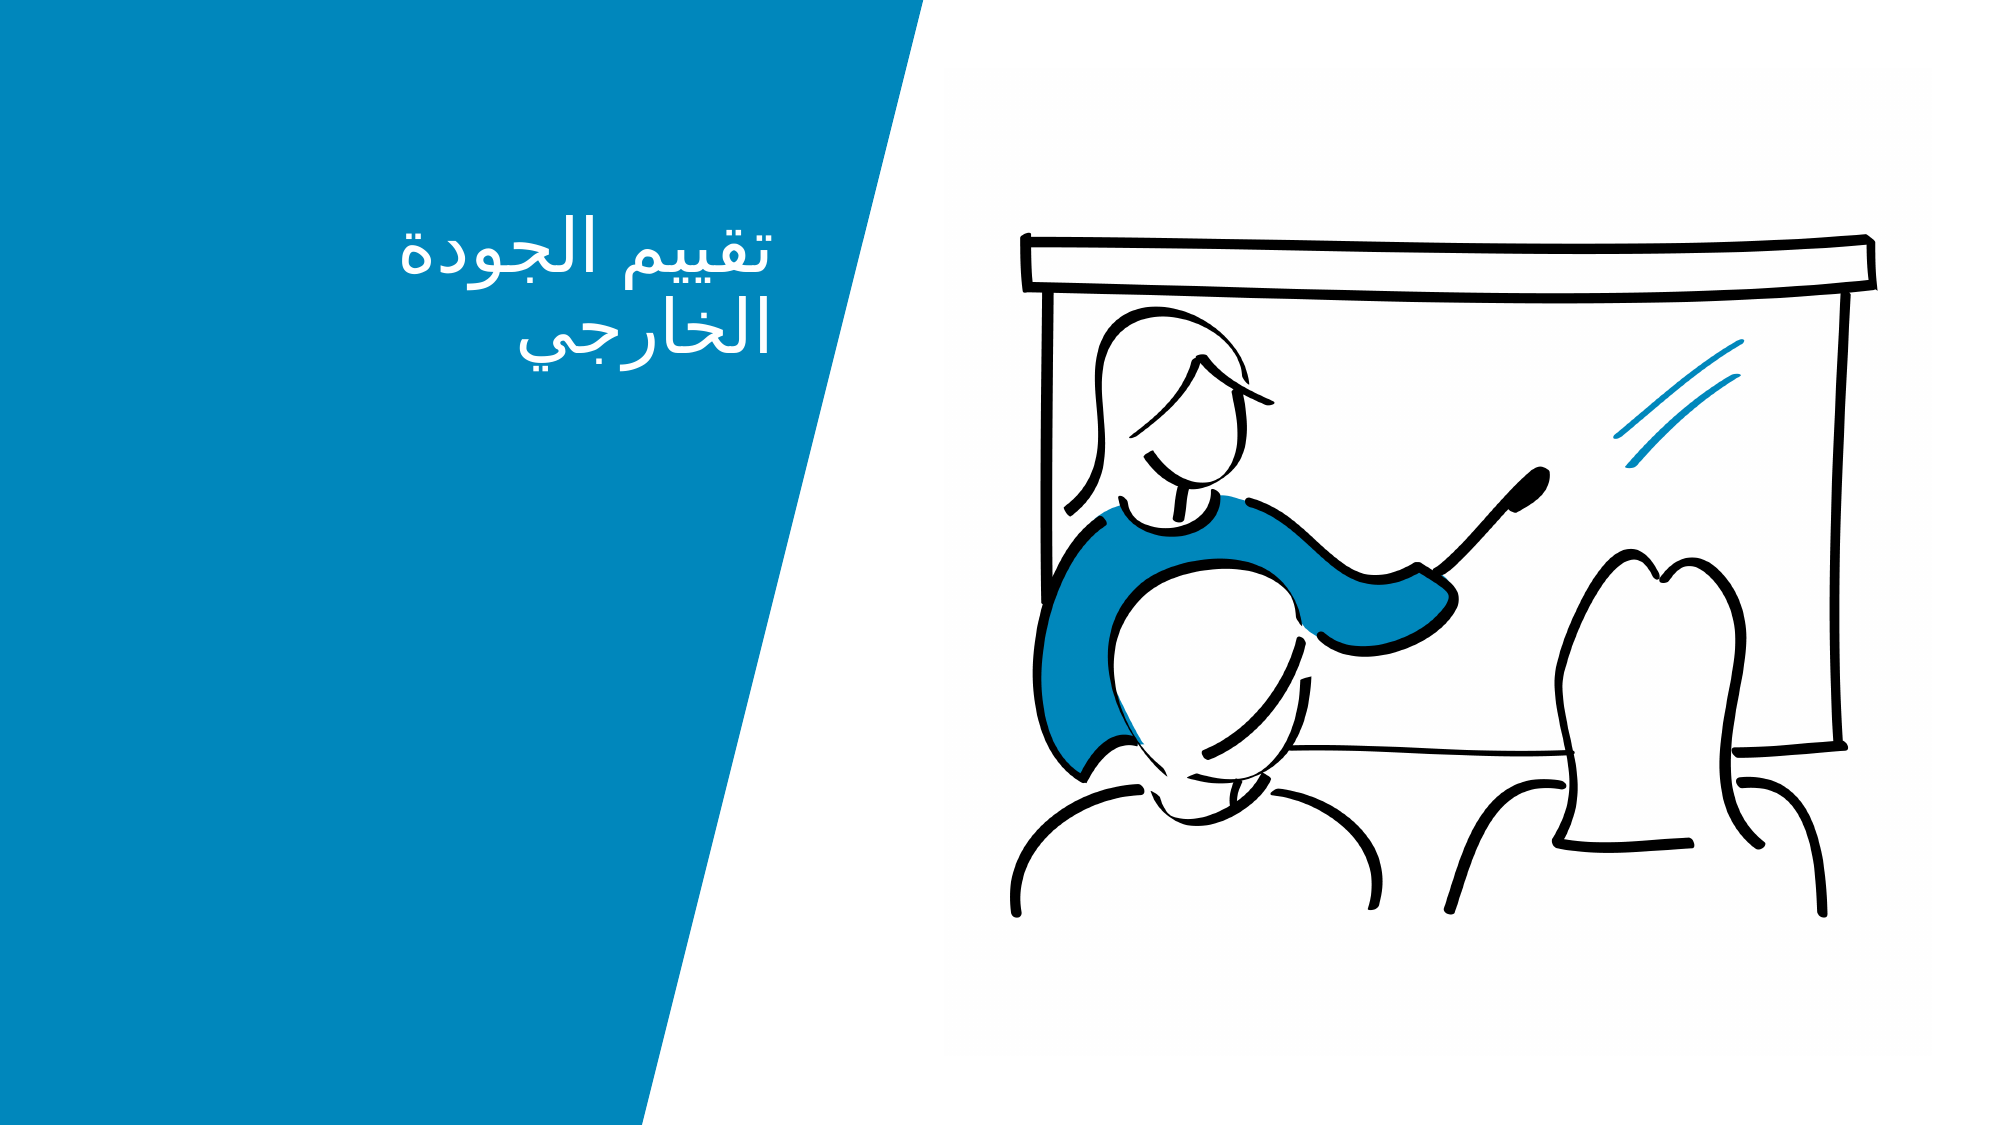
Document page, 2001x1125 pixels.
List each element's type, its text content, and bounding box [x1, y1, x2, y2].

title تقييم الجودة الخارجي [136, 0, 775, 371]
picture [944, 68, 1932, 1056]
